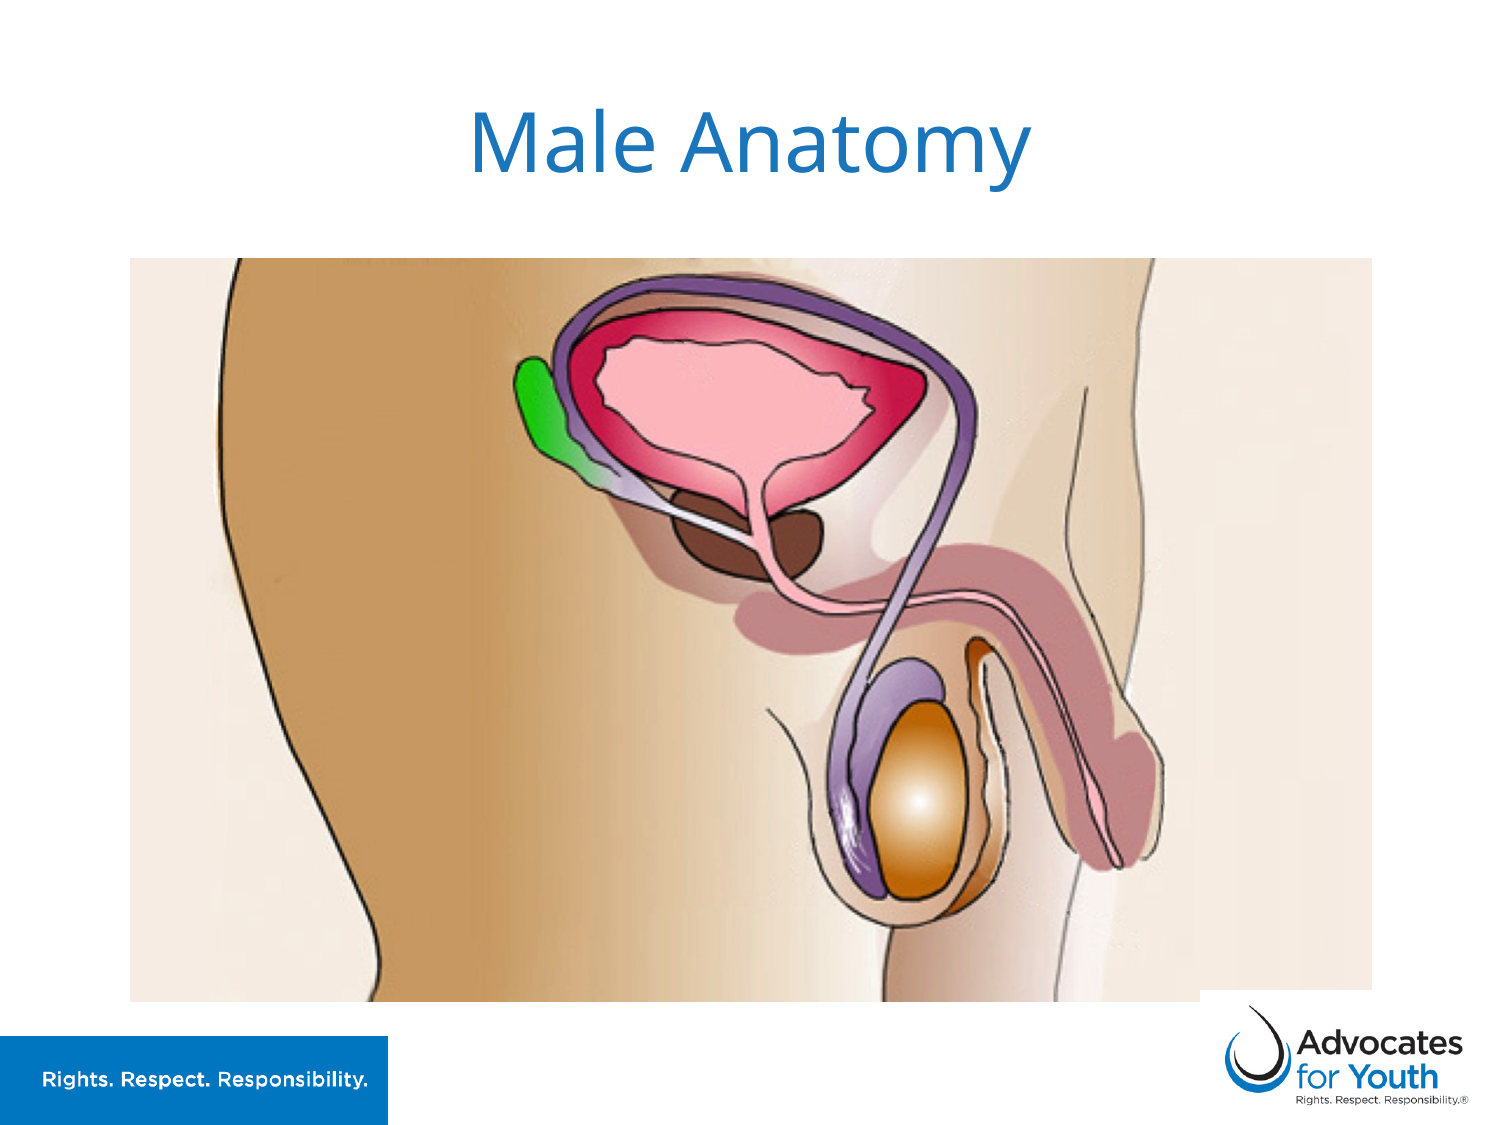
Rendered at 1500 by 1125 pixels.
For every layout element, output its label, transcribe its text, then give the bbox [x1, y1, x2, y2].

title Male Anatomy [0, 45, 1500, 233]
picture [0, 1036, 388, 1125]
picture [129, 257, 1500, 1125]
